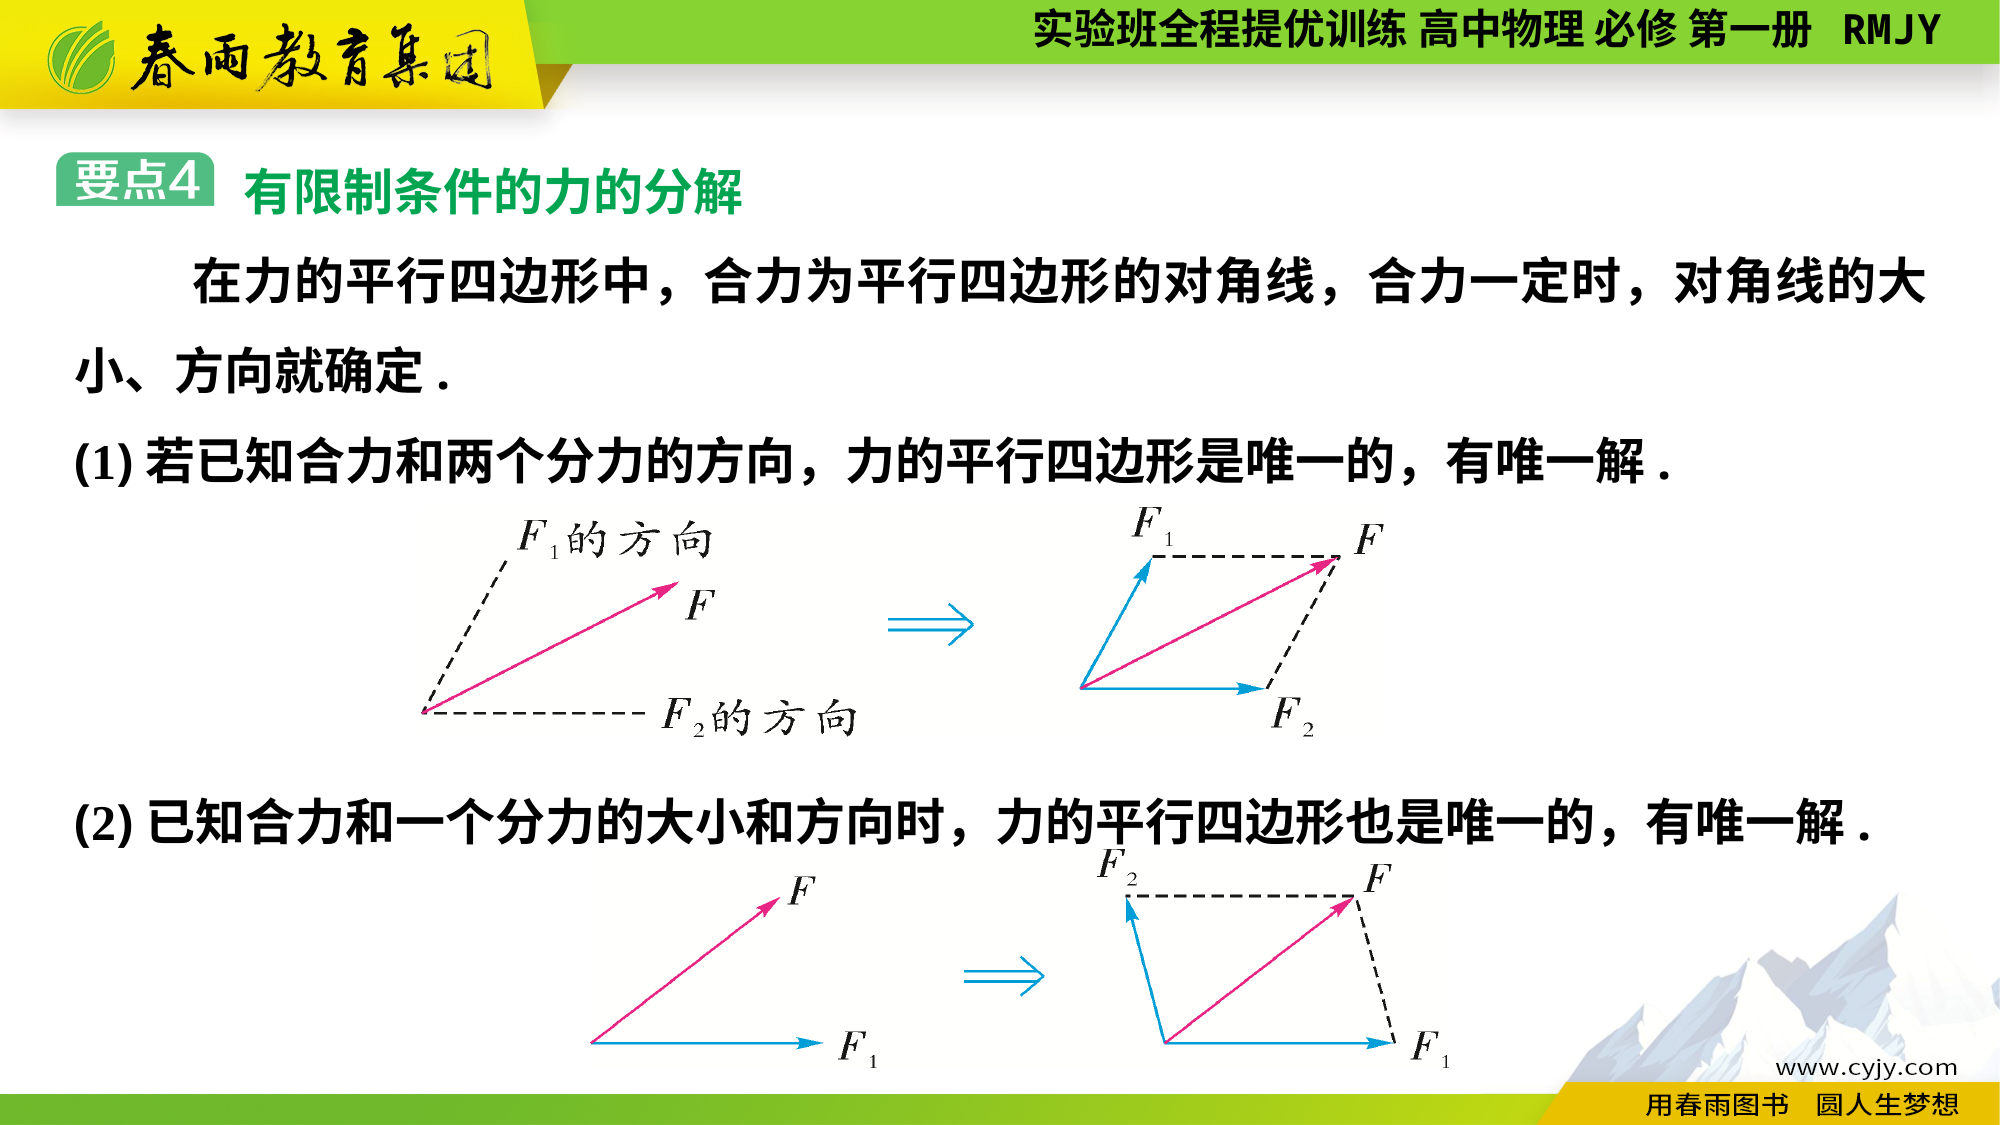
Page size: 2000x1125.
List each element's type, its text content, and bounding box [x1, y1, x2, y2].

list 有限制条件的力的分解 在力的平行四边形中，合力为平行四边形的对角线，合力一定时，对角线的大小、方向就确定. (1)若已知合力和两个分力的方向，力的平行四边形是唯一的，有唯一解. (2)已知合力和一个分力的大小和方向时，力的平行四边形也是唯一的，有唯一解. [59, 122, 1944, 865]
picture [0, 0, 2000, 1125]
